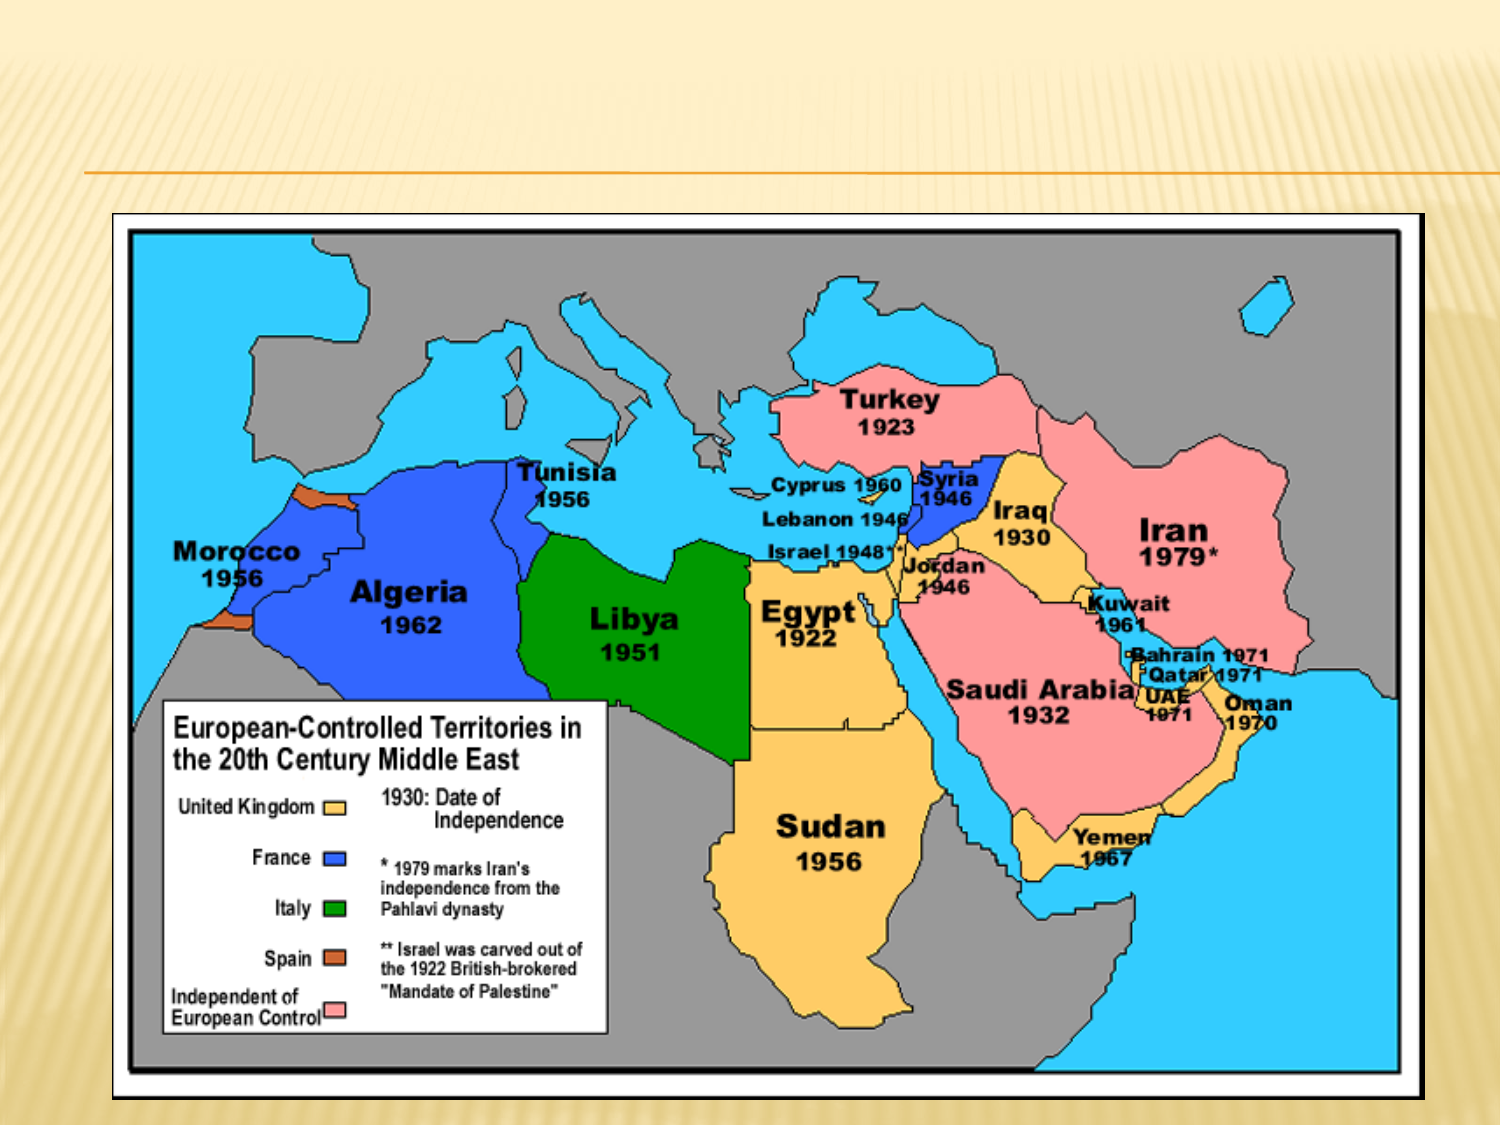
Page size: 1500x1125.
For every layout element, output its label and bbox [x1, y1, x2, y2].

picture [112, 213, 1426, 1101]
